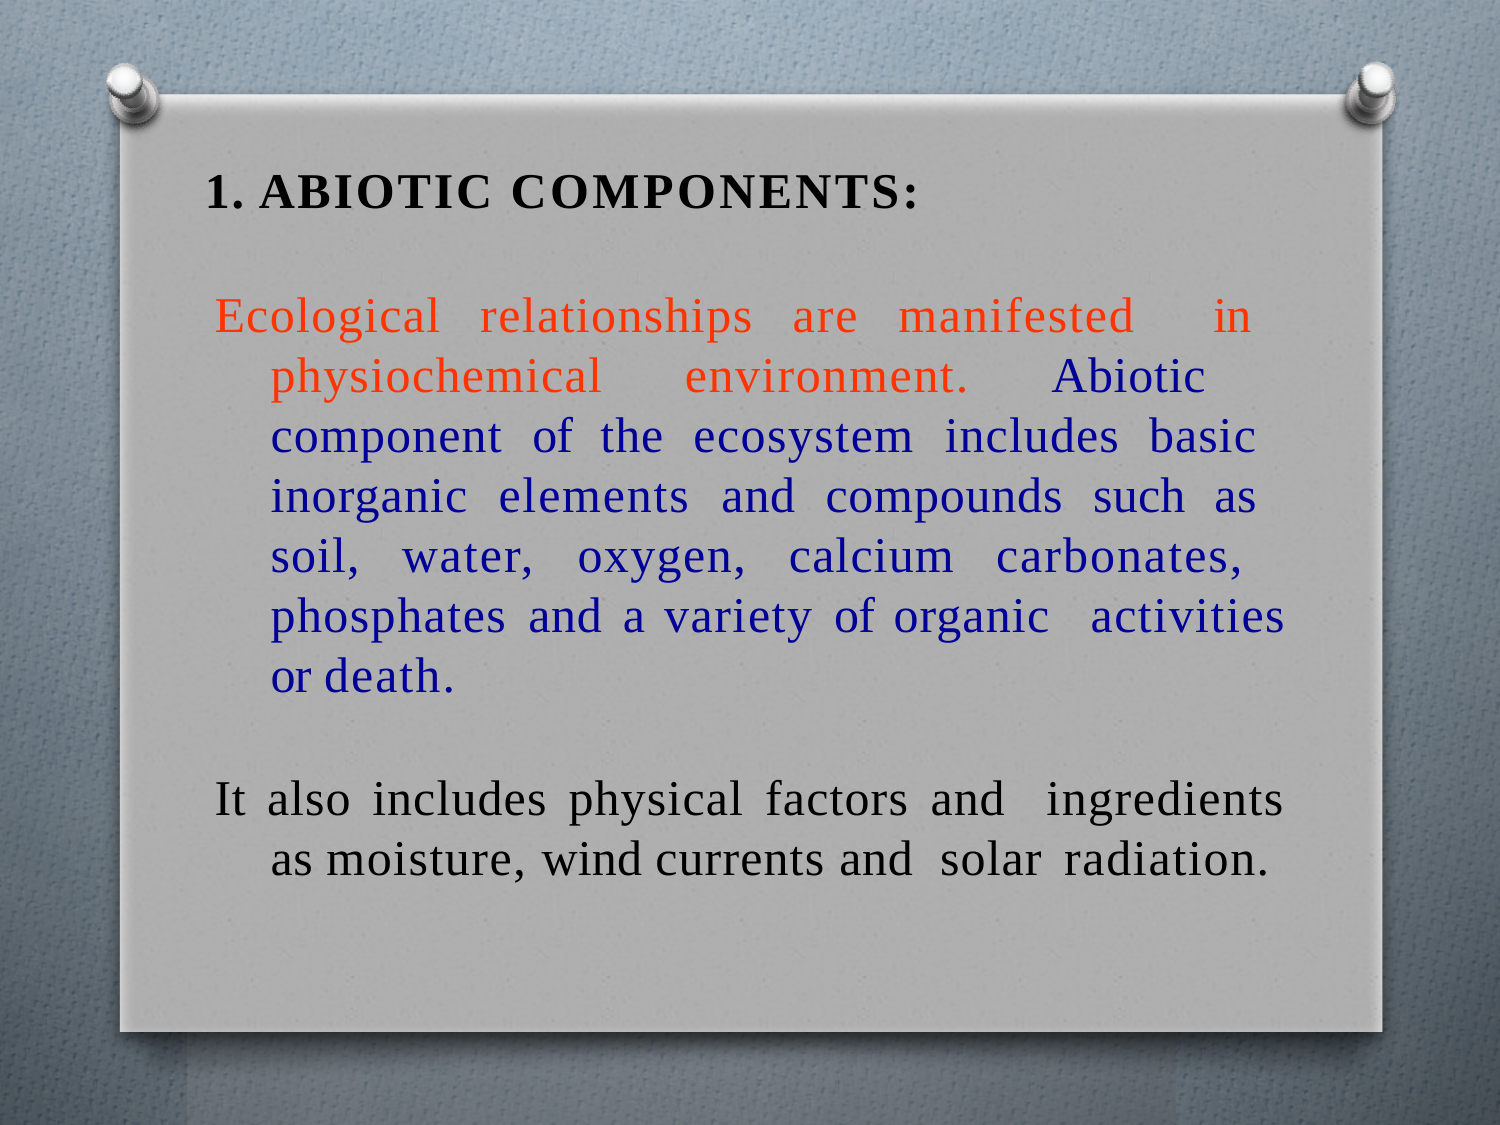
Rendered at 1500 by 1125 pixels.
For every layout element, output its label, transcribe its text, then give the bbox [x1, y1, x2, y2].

picture [75, 29, 198, 153]
title 1. ABIOTIC COMPONENTS: [200, 92, 923, 283]
picture [1317, 35, 1439, 156]
text_box Ecological relationships are manifested in physiochemical environment. Abiotic component of the ecosystem includes basic inorganic elements and compounds such as soil, water, oxygen, calcium carbonates, phosphates and a variety of organic activities or death. It also includes physical factors and ingredients as moisture, wind currents and solar radiation. [212, 280, 1288, 886]
